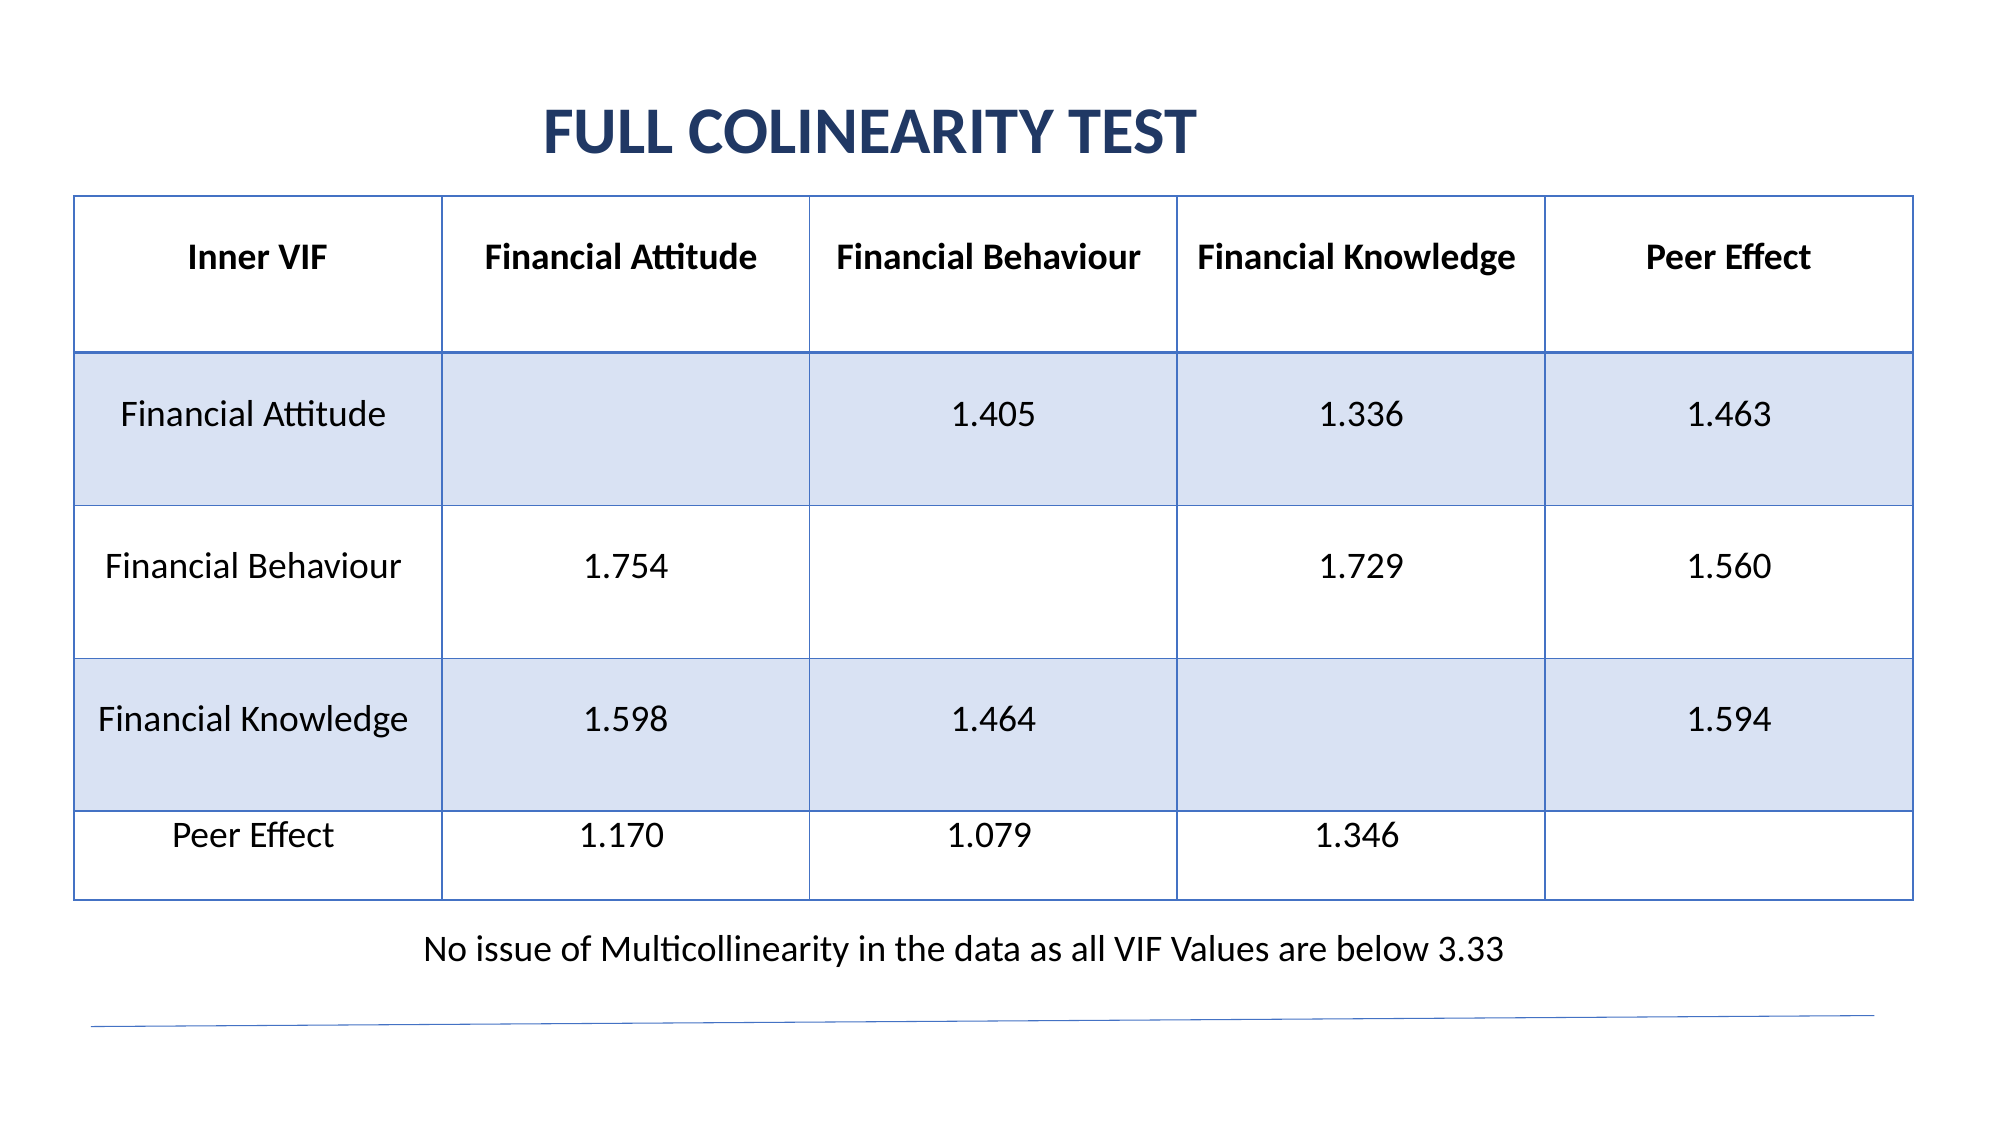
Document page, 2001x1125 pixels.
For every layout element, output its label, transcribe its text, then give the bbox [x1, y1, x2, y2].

table_header Peer Effect [1546, 197, 1912, 351]
table_cell 1.346 [1178, 812, 1544, 899]
table_cell [443, 354, 809, 505]
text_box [90, 1015, 1875, 1027]
table_cell 1.594 [1546, 659, 1912, 810]
table_cell [810, 506, 1176, 658]
table_cell 1.464 [810, 659, 1176, 810]
table_cell Financial Behaviour [75, 506, 441, 658]
table_cell 1.170 [443, 812, 809, 899]
table_cell 1.336 [1178, 354, 1544, 505]
table_cell 1.729 [1178, 506, 1544, 658]
table_cell Financial Attitude [75, 354, 441, 505]
table_header Financial Attitude [443, 197, 809, 351]
table_cell [1178, 659, 1544, 810]
table_cell 1.598 [443, 659, 809, 810]
table_header Inner VIF [75, 197, 441, 351]
table_cell 1.463 [1546, 354, 1912, 505]
text_box No issue of Multicollinearity in the data as all VIF Values are below 3.33 [408, 916, 2000, 977]
table_cell Financial Knowledge [75, 659, 441, 810]
title FULL COLINEARITY TEST [528, 68, 1234, 195]
table_header Financial Knowledge [1178, 197, 1544, 351]
table_cell 1.754 [443, 506, 809, 658]
table_cell 1.560 [1546, 506, 1912, 658]
table_cell 1.079 [810, 812, 1176, 899]
table_header Financial Behaviour [810, 197, 1176, 351]
table_cell 1.405 [810, 354, 1176, 505]
table_cell Peer Effect [75, 812, 441, 899]
table_cell [1546, 812, 1912, 899]
